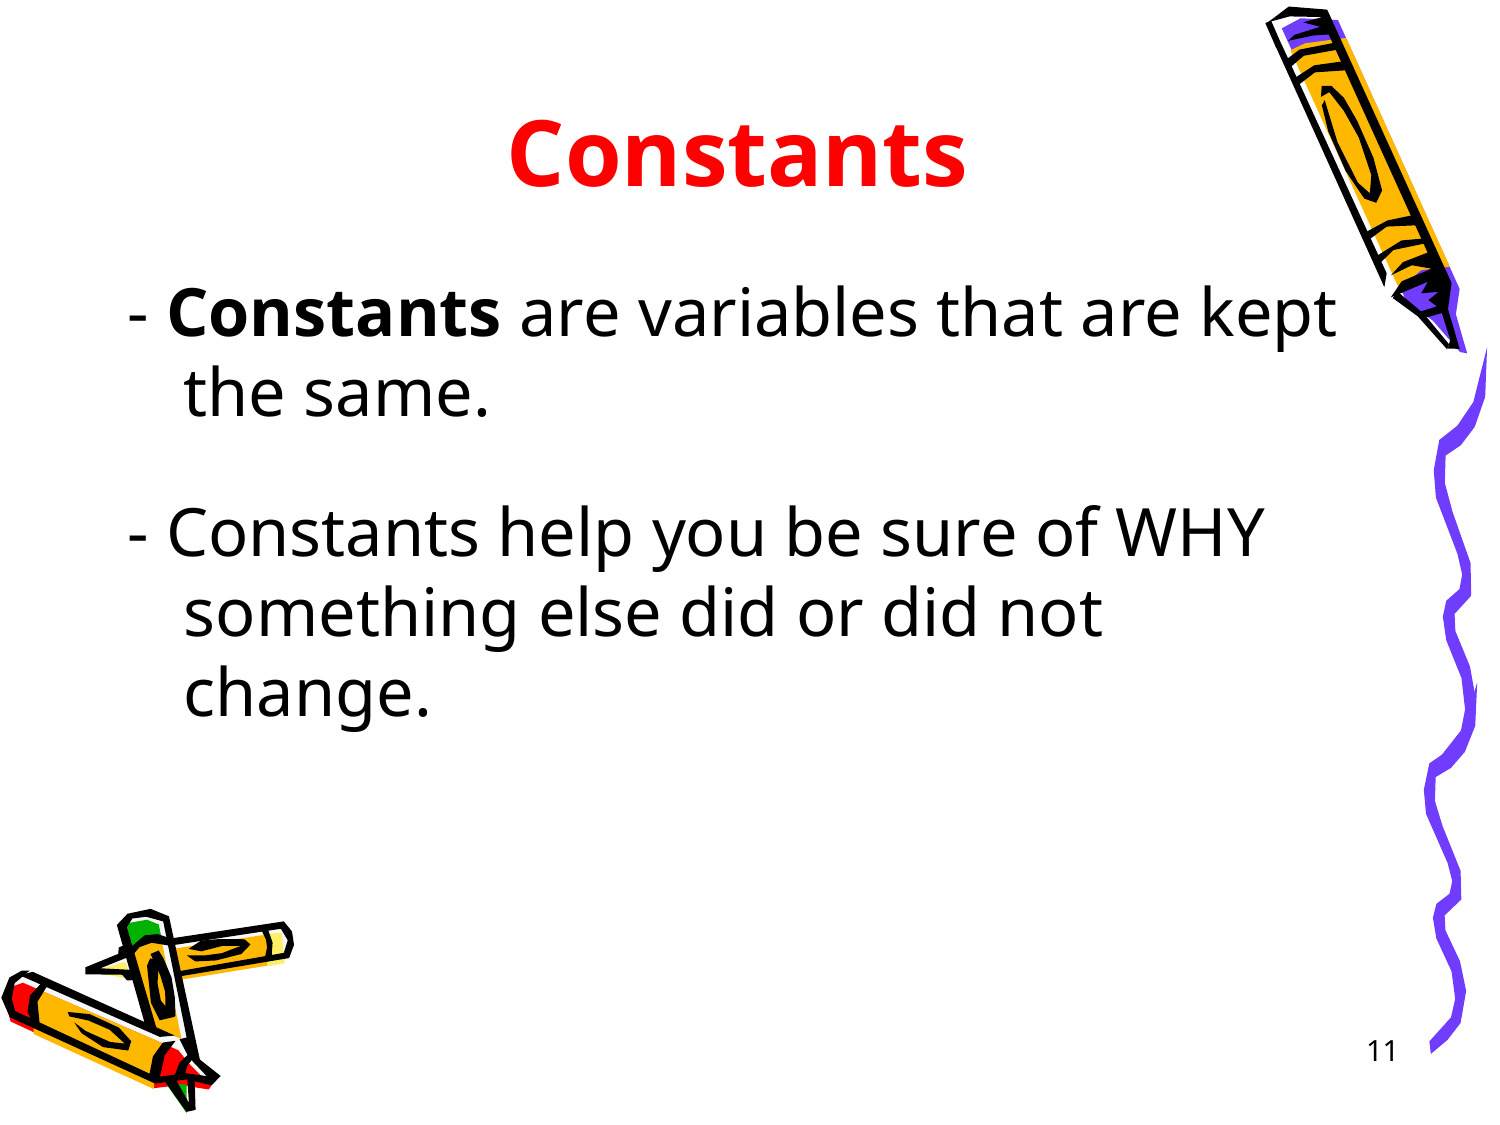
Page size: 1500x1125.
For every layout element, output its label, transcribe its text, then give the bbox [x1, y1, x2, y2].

list - Constants are variables that are kept the same. - Constants help you be sure of WHY something else did or did not change. [112, 262, 1376, 904]
title Constants [62, 37, 1413, 213]
slide_number 11 [1101, 1024, 1415, 1101]
